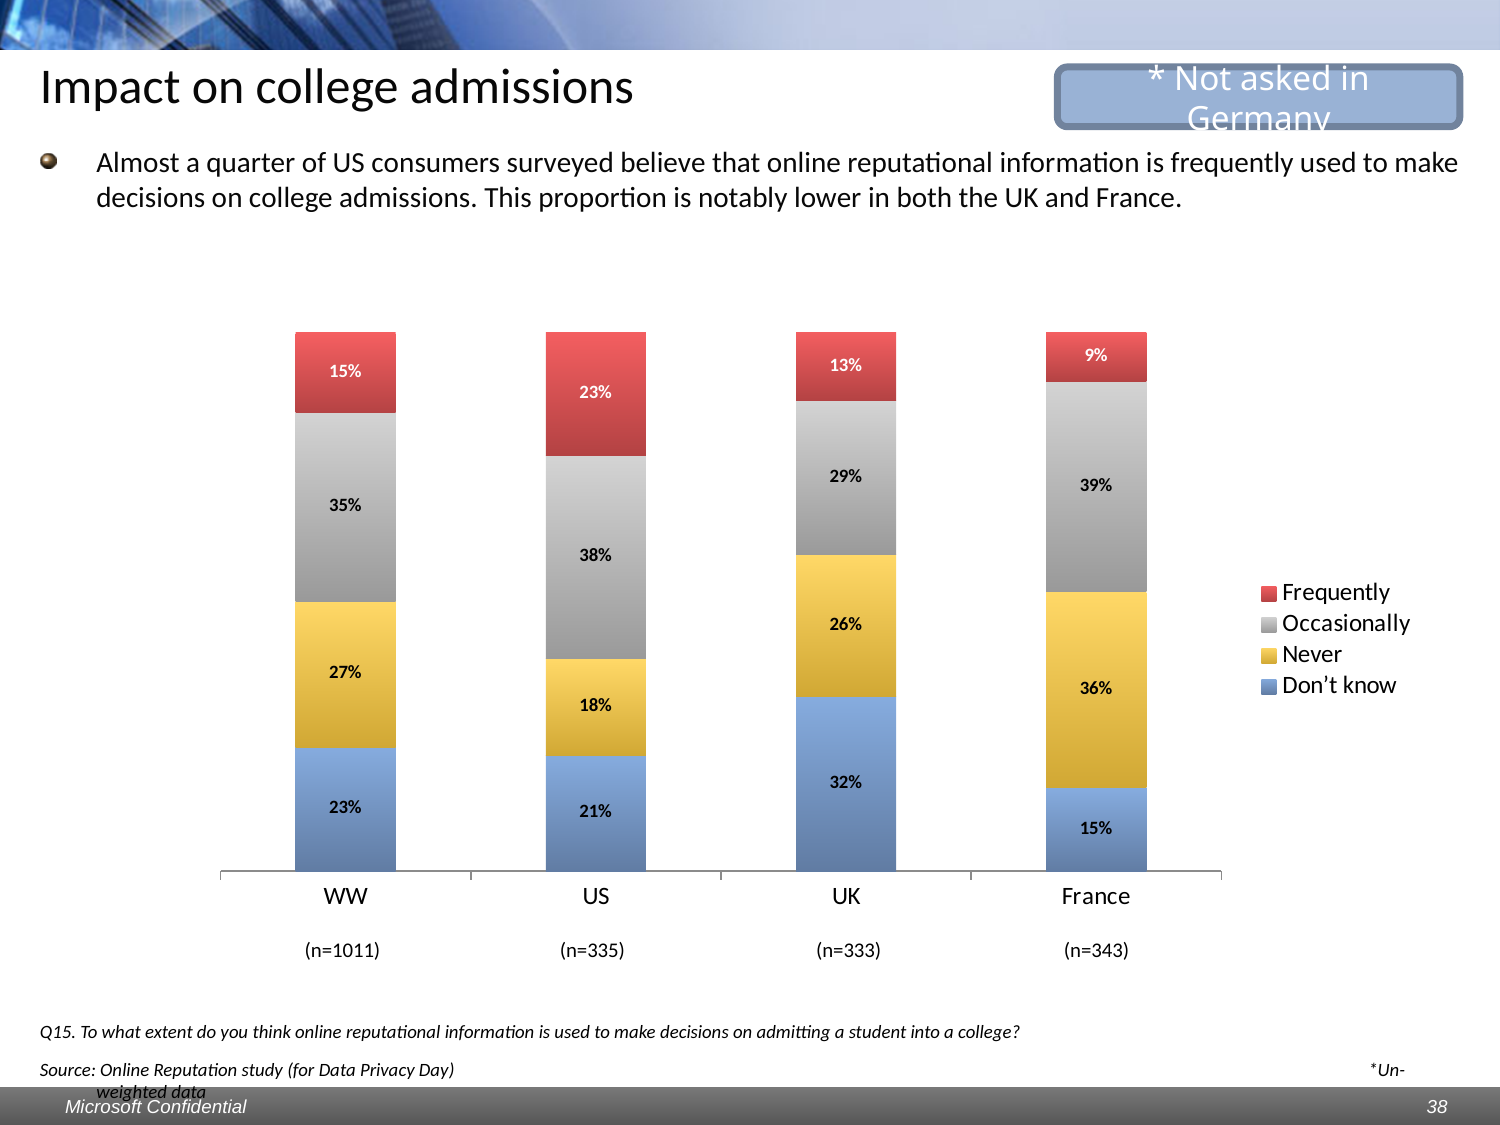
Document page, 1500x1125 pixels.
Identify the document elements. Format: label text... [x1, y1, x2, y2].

picture [39, 152, 57, 169]
title Impact on college admissions [24, 52, 1475, 115]
list Source: Online Reputation study (for Data Privacy Day) *Un-weighted data [24, 1050, 1475, 1088]
text_box * Not asked in Germany [1053, 63, 1464, 131]
list Q15. To what extent do you think online reputational information is used to make decisions on admitting a student into a college? [24, 1012, 1475, 1050]
chart [164, 312, 1444, 970]
list Almost a quarter of US consumers surveyed believe that online reputational information is frequently used to make decisions on college admissions. This proportion is notably lower in both the UK and France. [24, 135, 1475, 330]
picture [0, 0, 1500, 51]
